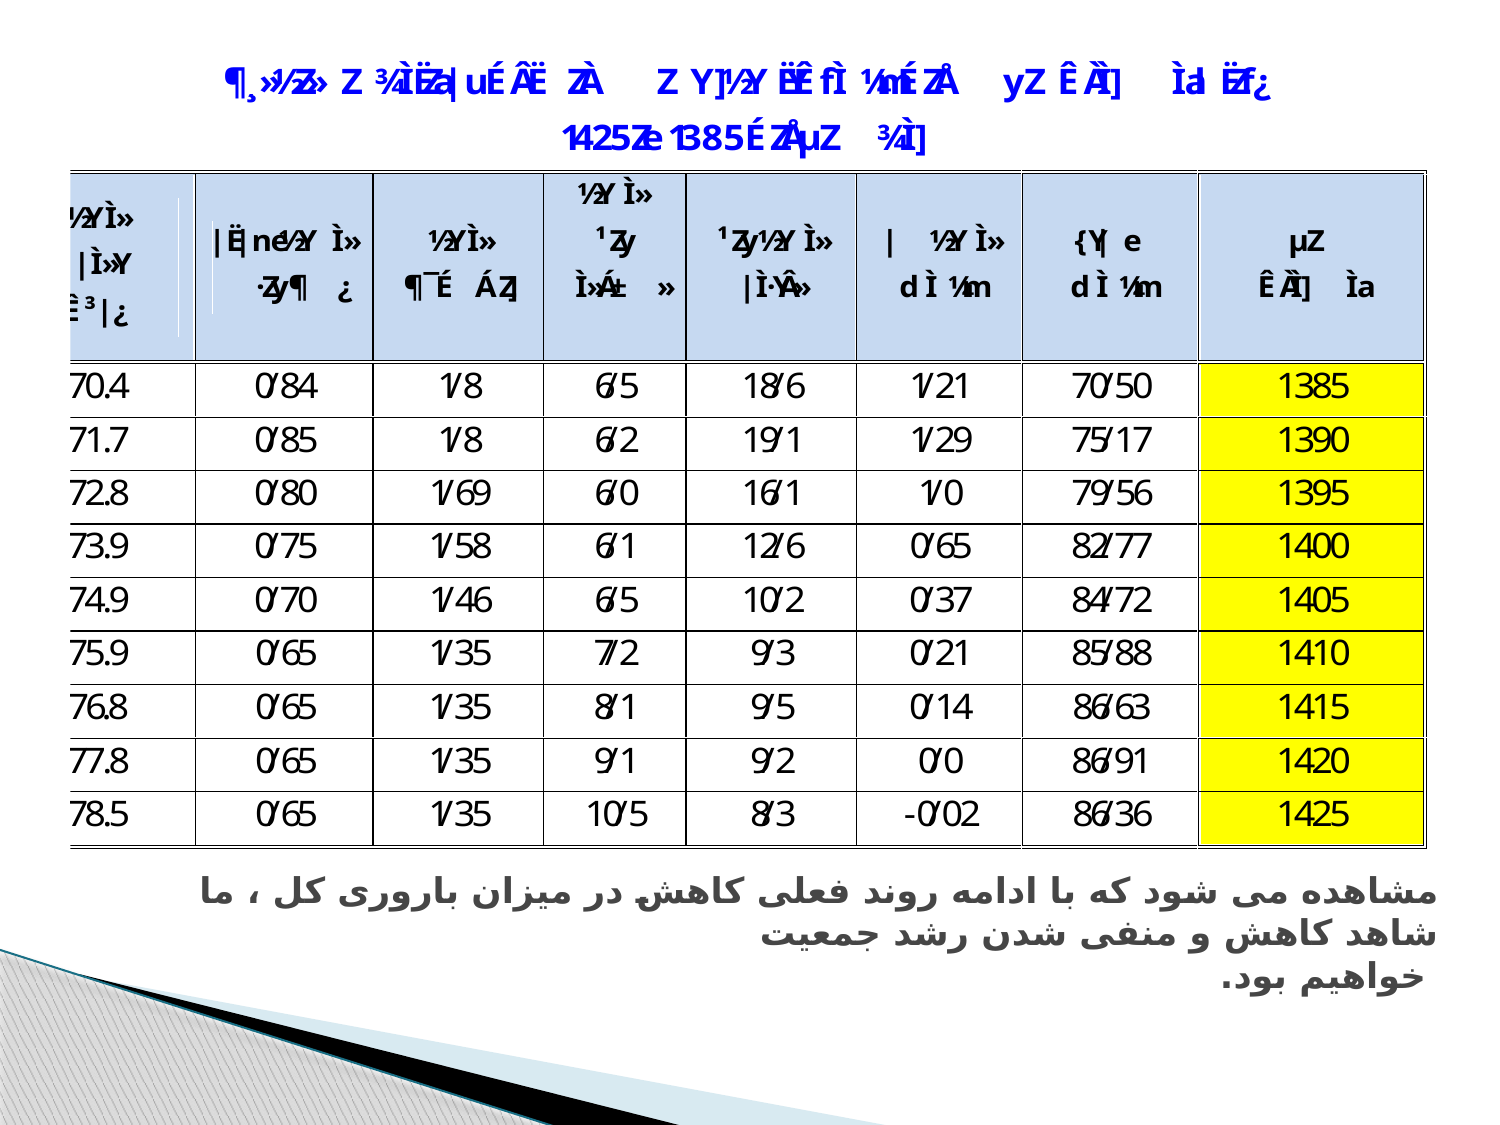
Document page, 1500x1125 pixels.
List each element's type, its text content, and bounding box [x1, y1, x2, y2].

title مشاهده می شود که با ادامه روند فعلی کاهش در میزان باروری کل ، ما شاهد کاهش و منفی شدن رشد جمعیت خواهیم بود. [105, 902, 1454, 985]
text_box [70, 58, 1500, 891]
